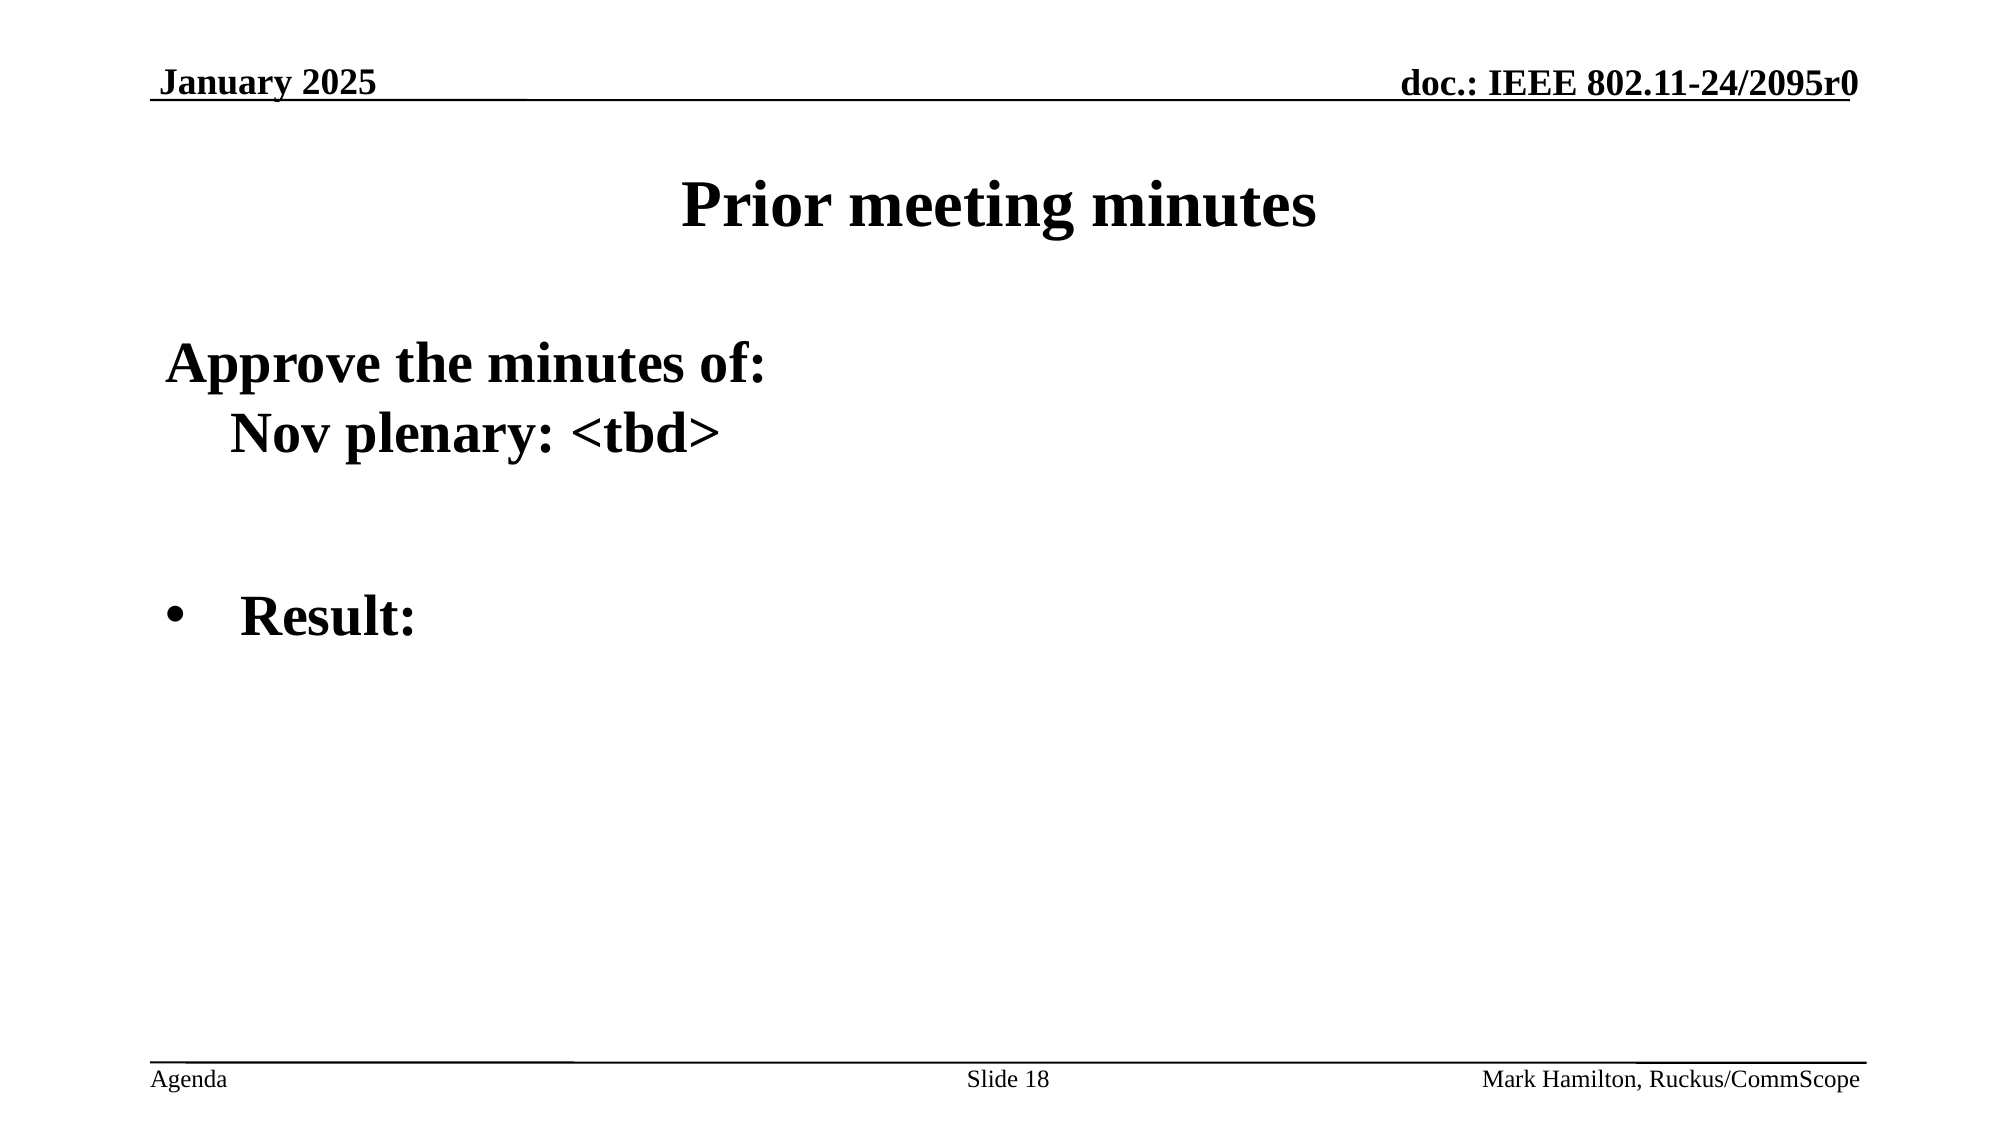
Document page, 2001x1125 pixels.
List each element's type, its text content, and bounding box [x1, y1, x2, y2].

list Approve the minutes of: Nov plenary: <tbd> Result: [149, 324, 1850, 1000]
slide_number Slide 18 [950, 1061, 1067, 1123]
title Prior meeting minutes [149, 112, 1850, 288]
